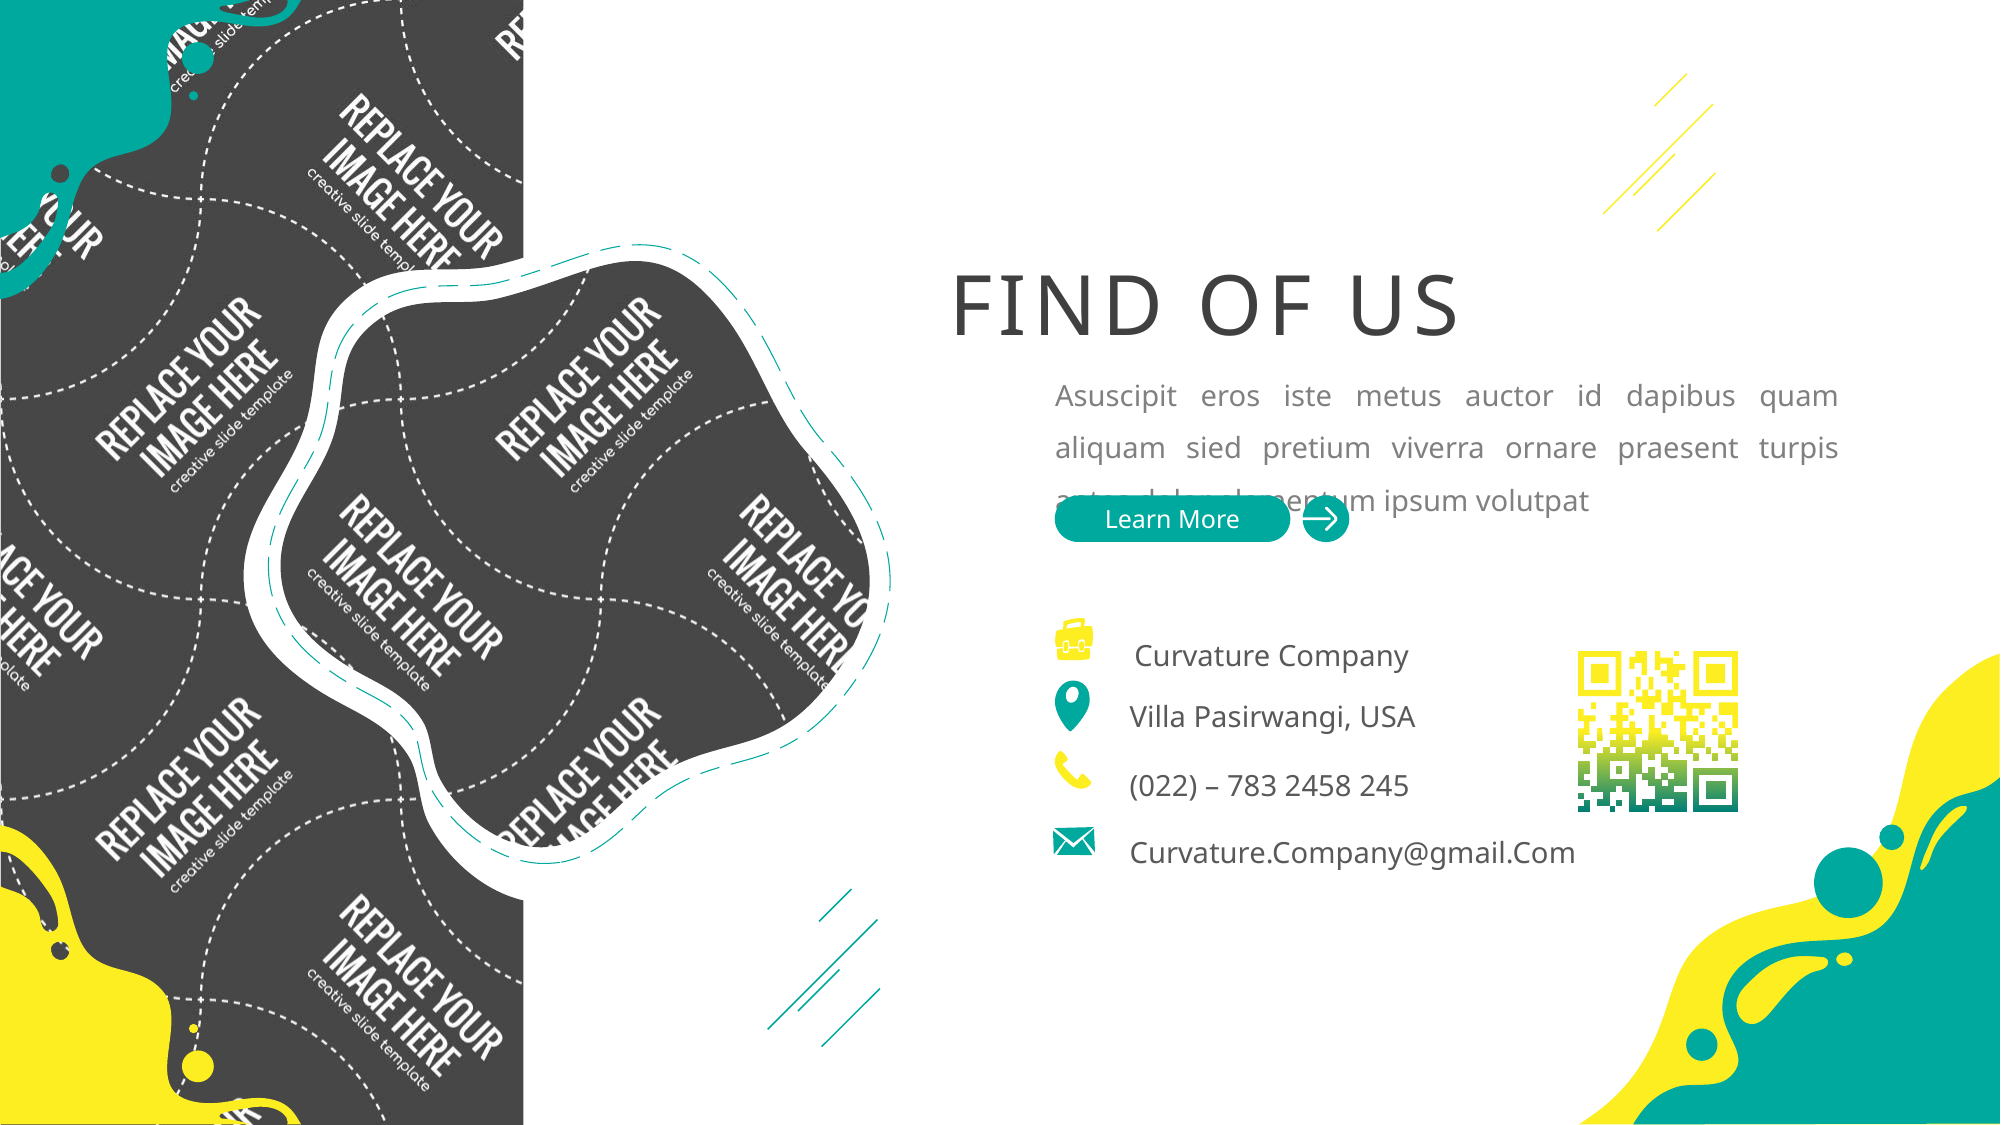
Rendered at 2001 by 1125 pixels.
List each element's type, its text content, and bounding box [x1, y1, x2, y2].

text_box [1054, 495, 1350, 543]
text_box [767, 889, 880, 1047]
text_box [1578, 653, 2000, 1125]
text_box Curvature Company [1119, 612, 1435, 673]
text_box [1578, 651, 1622, 697]
text_box [0, 0, 302, 300]
text_box Asuscipit eros iste metus auctor id dapibus quam aliquam sied pretium viverra ornare praesent turpis antes dolor elementum ipsum volutpat [1055, 359, 1840, 517]
text_box [1633, 777, 2000, 1125]
text_box Curvature.Company@gmail.Com [1114, 809, 1599, 877]
text_box [1578, 761, 1590, 786]
text_box [1055, 618, 1093, 661]
text_box [1712, 702, 1738, 761]
text_box [1591, 702, 1687, 812]
text_box FIND OF US [949, 252, 1460, 353]
text_box [1054, 680, 1090, 732]
text_box [1693, 768, 1738, 812]
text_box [1603, 73, 1716, 232]
text_box [0, 825, 302, 1125]
text_box [1578, 800, 1590, 812]
text_box [268, 244, 891, 864]
text_box [0, 0, 524, 1125]
text_box [1693, 651, 1738, 697]
text_box [1054, 750, 1092, 789]
text_box Villa Pasirwangi, USA [1114, 673, 1525, 741]
text_box [1578, 708, 1596, 754]
text_box (022) – 783 2458 245 [1114, 742, 1454, 809]
text_box [1053, 827, 1096, 856]
text_box [1629, 651, 1711, 761]
